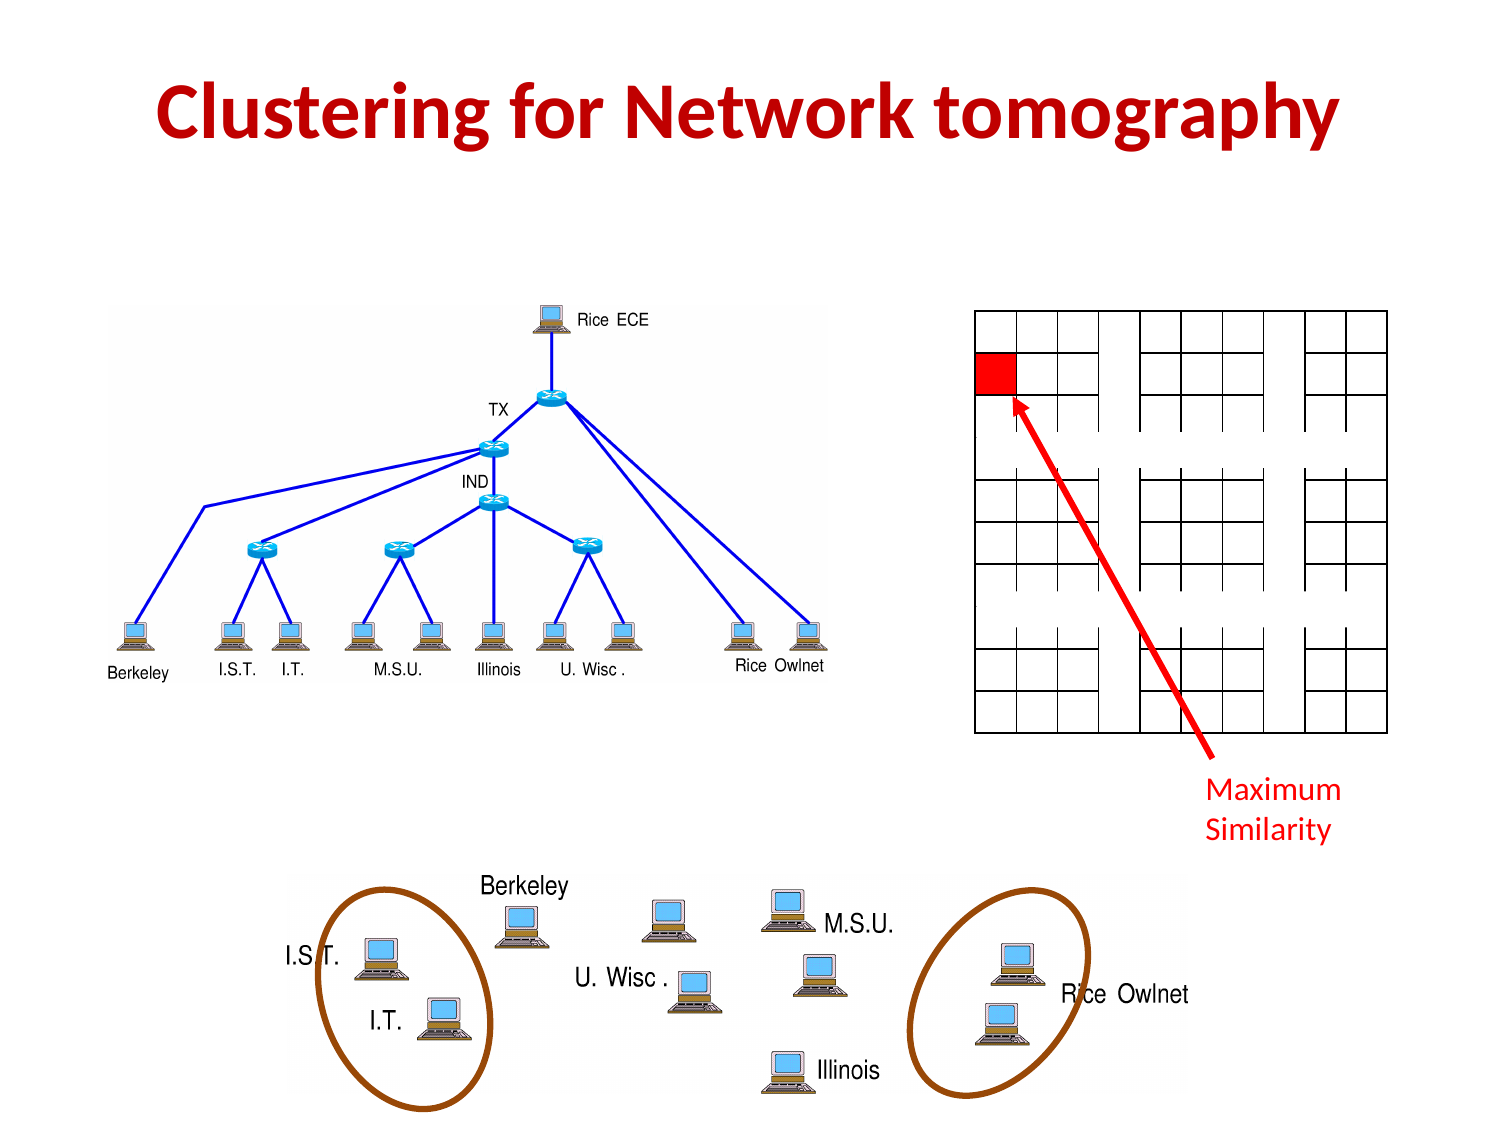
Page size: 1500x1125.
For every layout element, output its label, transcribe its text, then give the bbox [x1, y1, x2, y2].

table_cell [1223, 354, 1263, 394]
table_cell [1141, 396, 1180, 430]
table_cell [1017, 650, 1057, 690]
table_cell [1182, 396, 1222, 430]
table_cell [1017, 629, 1057, 648]
table_cell [1347, 565, 1386, 589]
table_cell [1058, 565, 1098, 589]
table_cell [1306, 692, 1345, 732]
table_cell [1182, 354, 1222, 394]
table_cell [1142, 629, 1180, 648]
table_cell [1017, 565, 1057, 589]
table_cell [1141, 565, 1180, 589]
text_box [392, 1102, 452, 1110]
table_header [1099, 470, 1139, 589]
table_cell [1017, 481, 1057, 521]
table_cell [976, 629, 1016, 648]
table_cell [1017, 396, 1057, 430]
table_cell [1017, 470, 1057, 479]
table_cell [976, 565, 1016, 589]
table_header [1099, 312, 1139, 430]
table_cell [1058, 354, 1098, 394]
table_cell [1182, 629, 1222, 648]
table_cell [1347, 692, 1386, 732]
table_cell [1223, 629, 1263, 648]
table_cell [1058, 629, 1098, 648]
table_header [1306, 312, 1345, 352]
table_cell [1017, 692, 1057, 732]
table_cell [1182, 565, 1222, 589]
table_cell [1141, 632, 1150, 648]
table_cell [1061, 481, 1098, 521]
table_cell [1306, 565, 1345, 589]
table_cell [1154, 650, 1180, 690]
table_cell [1017, 523, 1057, 563]
table_cell [1182, 650, 1222, 690]
picture [287, 874, 1188, 1094]
table_cell [1058, 523, 1098, 563]
table_cell [1058, 470, 1098, 479]
table_cell [1347, 481, 1386, 521]
text_box Maximum Similarity [1188, 758, 1450, 856]
table_cell [1141, 523, 1180, 563]
table_header [1264, 470, 1304, 589]
table_cell [1347, 523, 1386, 563]
table_cell [1306, 523, 1345, 563]
table_cell [1058, 650, 1098, 690]
table_cell [976, 692, 1016, 732]
table_header [1017, 312, 1057, 352]
table_header [1264, 629, 1304, 732]
table_cell [1306, 650, 1345, 690]
text_box Clustering for Network tomography [74, 12, 1425, 200]
text_box [974, 430, 1052, 470]
table_cell [1347, 354, 1386, 394]
table_cell [976, 650, 1016, 690]
text_box [1032, 430, 1388, 470]
table_cell [1306, 354, 1345, 394]
table_cell [1223, 481, 1263, 521]
table_cell [976, 470, 1016, 479]
table_cell [1223, 650, 1263, 690]
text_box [84, 280, 860, 701]
table_cell [1182, 692, 1222, 732]
table_cell [1141, 650, 1173, 690]
table_header [1058, 312, 1098, 352]
table_cell [1058, 396, 1098, 430]
table_header [1182, 312, 1222, 352]
table_cell [1017, 354, 1057, 394]
table_cell [1223, 692, 1263, 732]
table_cell [1141, 481, 1180, 521]
table_cell [1182, 523, 1222, 563]
table_cell [1347, 396, 1386, 430]
table_cell [976, 523, 1016, 563]
table_cell [1182, 481, 1222, 521]
table_cell [1223, 470, 1263, 479]
table_cell [1141, 354, 1180, 394]
table_cell [1223, 523, 1263, 563]
table_header [1099, 629, 1139, 732]
table_cell [1306, 396, 1345, 430]
table_cell [976, 354, 1016, 394]
text_box [1012, 396, 1213, 759]
table_header [976, 312, 1016, 352]
table_cell [1306, 470, 1345, 479]
text_box [1120, 589, 1388, 629]
table_cell [1306, 481, 1345, 521]
table_cell [976, 481, 1016, 521]
table_header [1141, 312, 1180, 352]
table_cell [1347, 629, 1386, 648]
table_cell [1141, 470, 1180, 479]
text_box [974, 589, 1140, 629]
table_cell [1058, 481, 1080, 521]
table_cell [1347, 470, 1386, 479]
table_cell [1347, 650, 1386, 690]
table_header [1264, 312, 1304, 430]
table_cell [1223, 396, 1263, 430]
table_header [1223, 312, 1263, 352]
table_cell [1141, 692, 1180, 732]
table_header [1347, 312, 1386, 352]
table_cell [1182, 470, 1222, 479]
table_cell [976, 396, 1016, 430]
table_cell [1306, 629, 1345, 648]
table_cell [1223, 565, 1263, 589]
table_cell [1058, 692, 1098, 732]
